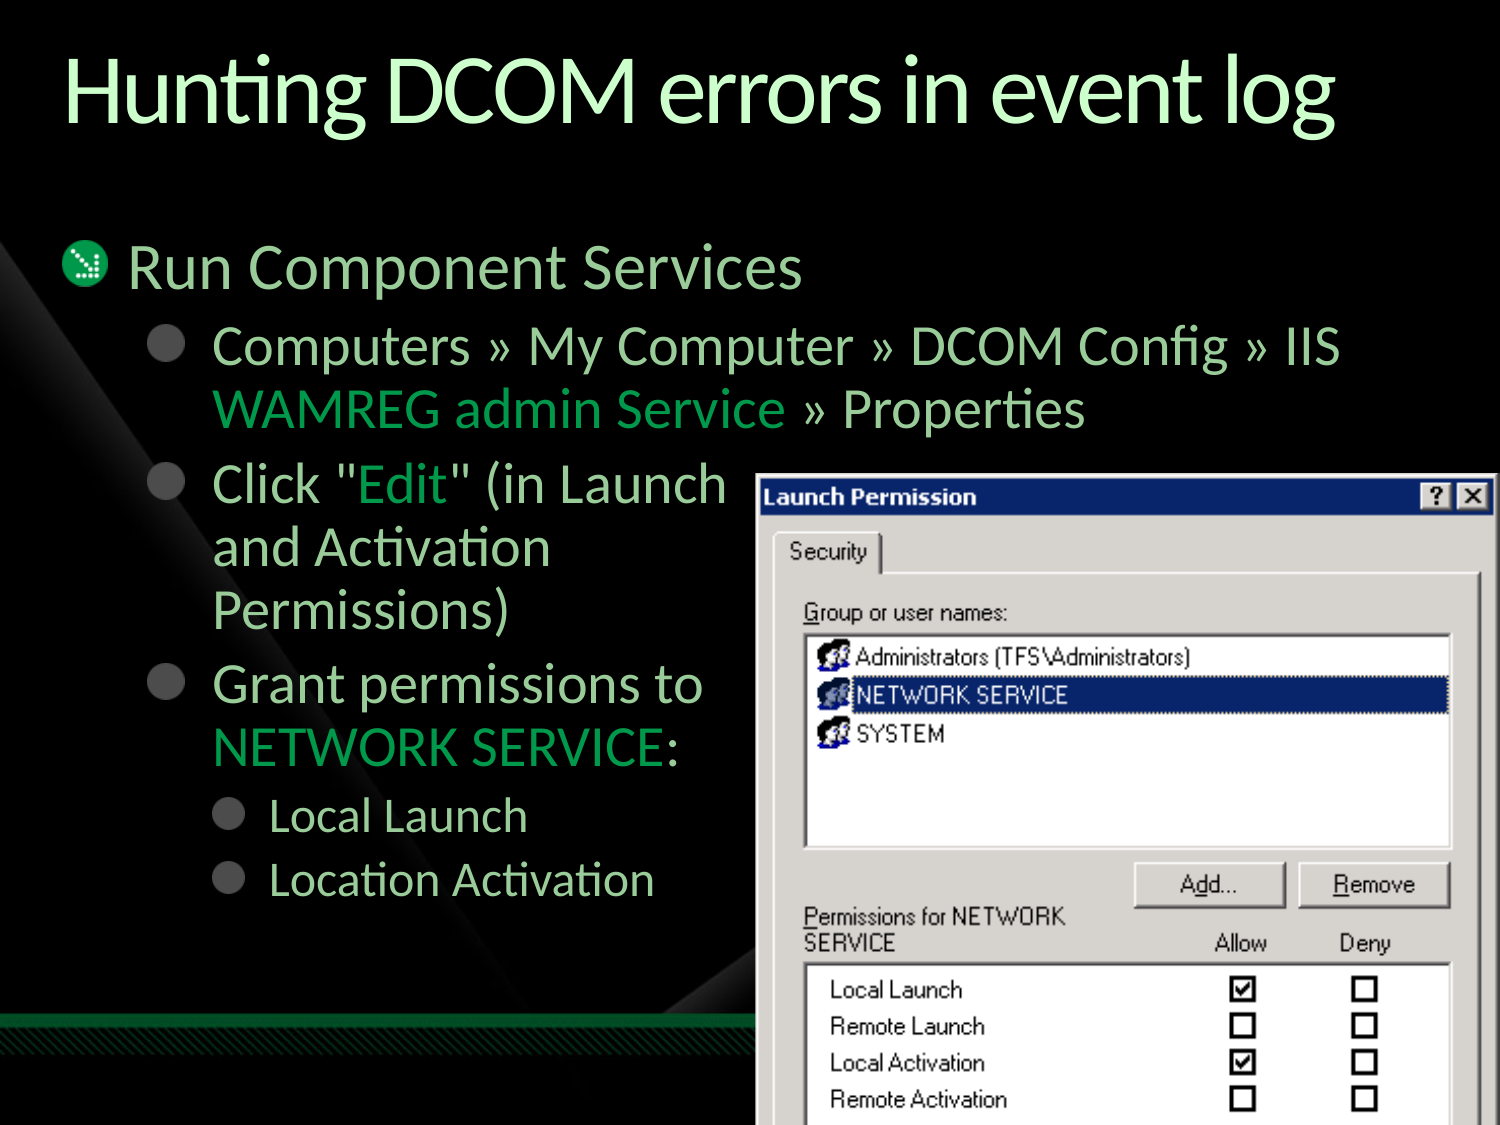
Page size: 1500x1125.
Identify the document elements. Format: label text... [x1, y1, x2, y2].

title Hunting DCOM errors in event log [62, 37, 1438, 147]
list Run Component Services Computers » My Computer » DCOM Config » IIS WAMREG admin Service » Properties Click "Edit" (in Launch and Activation Permissions) Grant permissions to NETWORK SERVICE: Local Launch Location Activation [62, 231, 1438, 980]
picture [0, 0, 1500, 1125]
